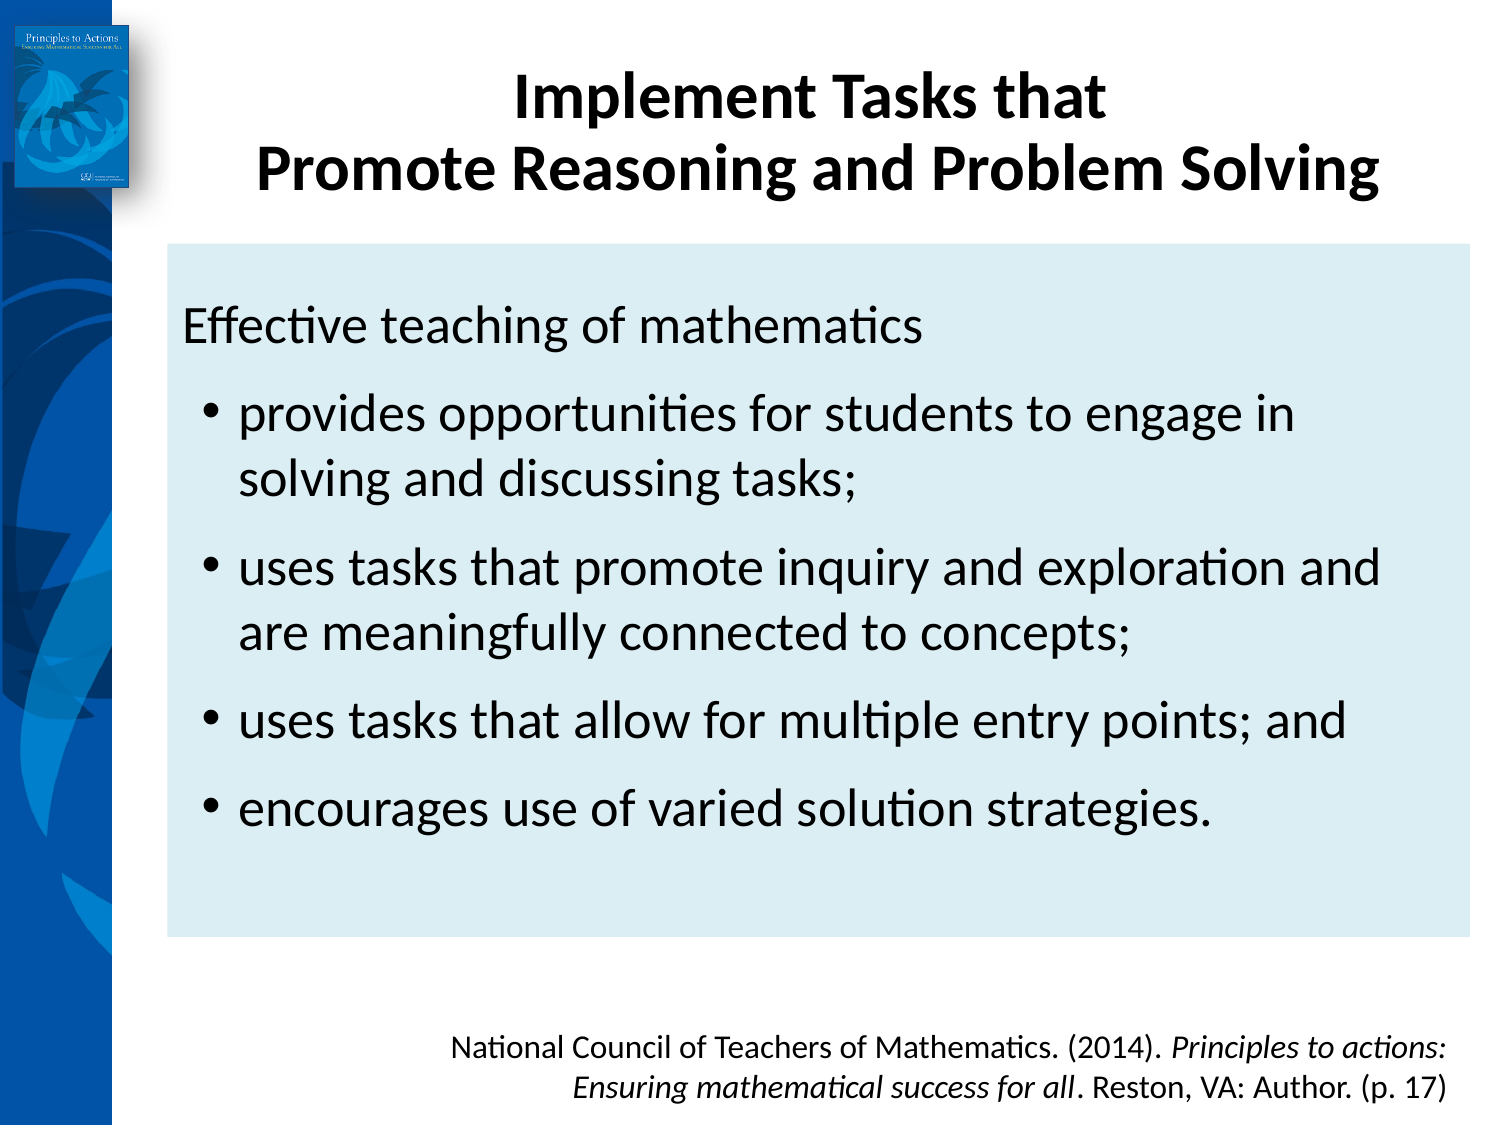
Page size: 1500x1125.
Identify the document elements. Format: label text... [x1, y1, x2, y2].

text_box National Council of Teachers of Mathematics. (2014). Principles to actions: Ensuring mathematical success for all. Reston, VA: Author. (p. 17) [162, 1017, 1470, 1113]
picture [0, 0, 112, 1125]
list Effective teaching of mathematics provides opportunities for students to engage in solving and discussing tasks; uses tasks that promote inquiry and exploration and are meaningfully connected to concepts; uses tasks that allow for multiple entry points; and encourages use of varied solution strategies. [167, 243, 1470, 937]
title Implement Tasks that Promote Reasoning and Problem Solving [167, 32, 1470, 234]
picture [15, 26, 128, 187]
